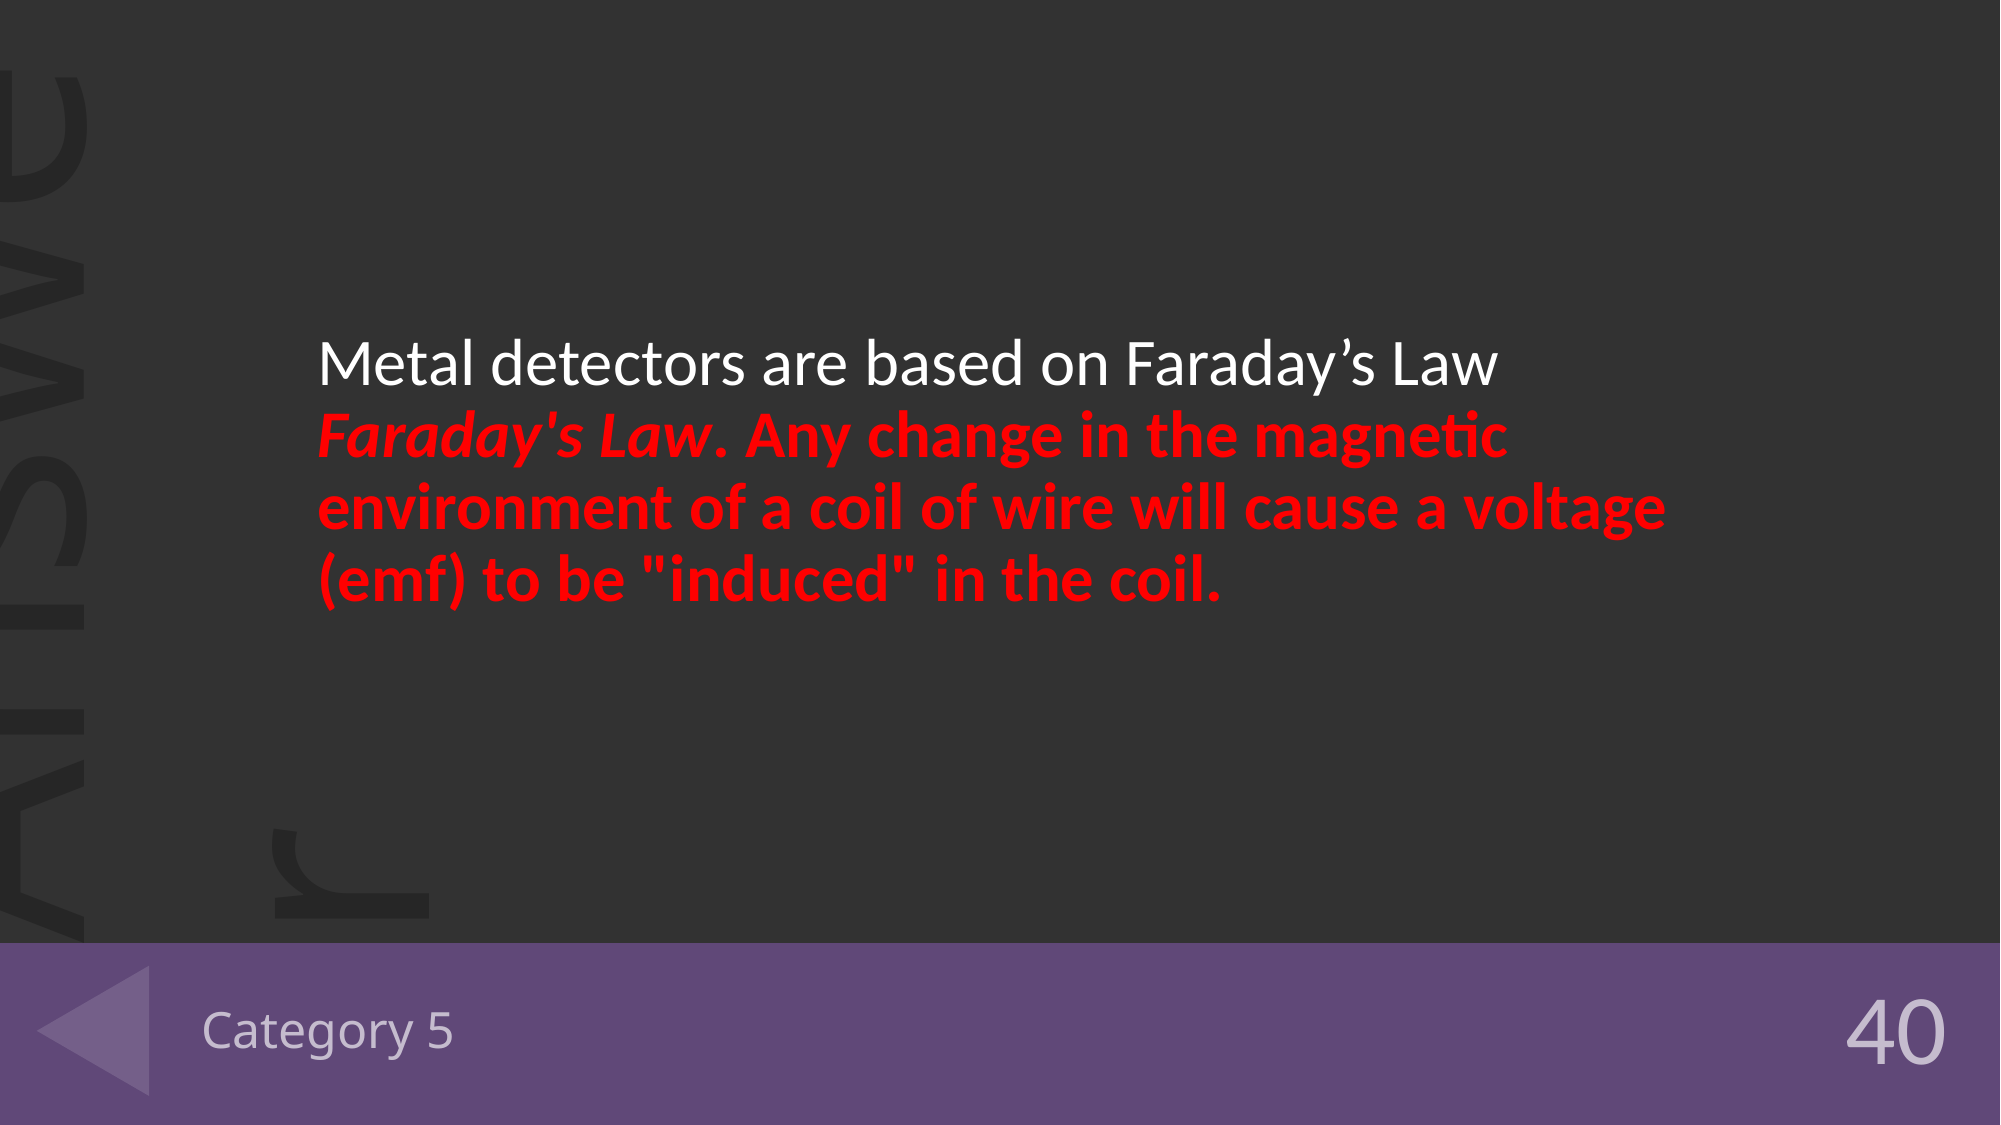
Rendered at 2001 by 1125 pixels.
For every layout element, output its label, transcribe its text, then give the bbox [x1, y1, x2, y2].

list 40 [1494, 967, 1963, 1097]
list Metal detectors are based on Faraday’s Law Faraday's Law. Any change in the magnetic environment of a coil of wire will cause a voltage (emf) to be "induced" in the coil. [302, 307, 1760, 636]
title Category 5 [185, 967, 1494, 1097]
